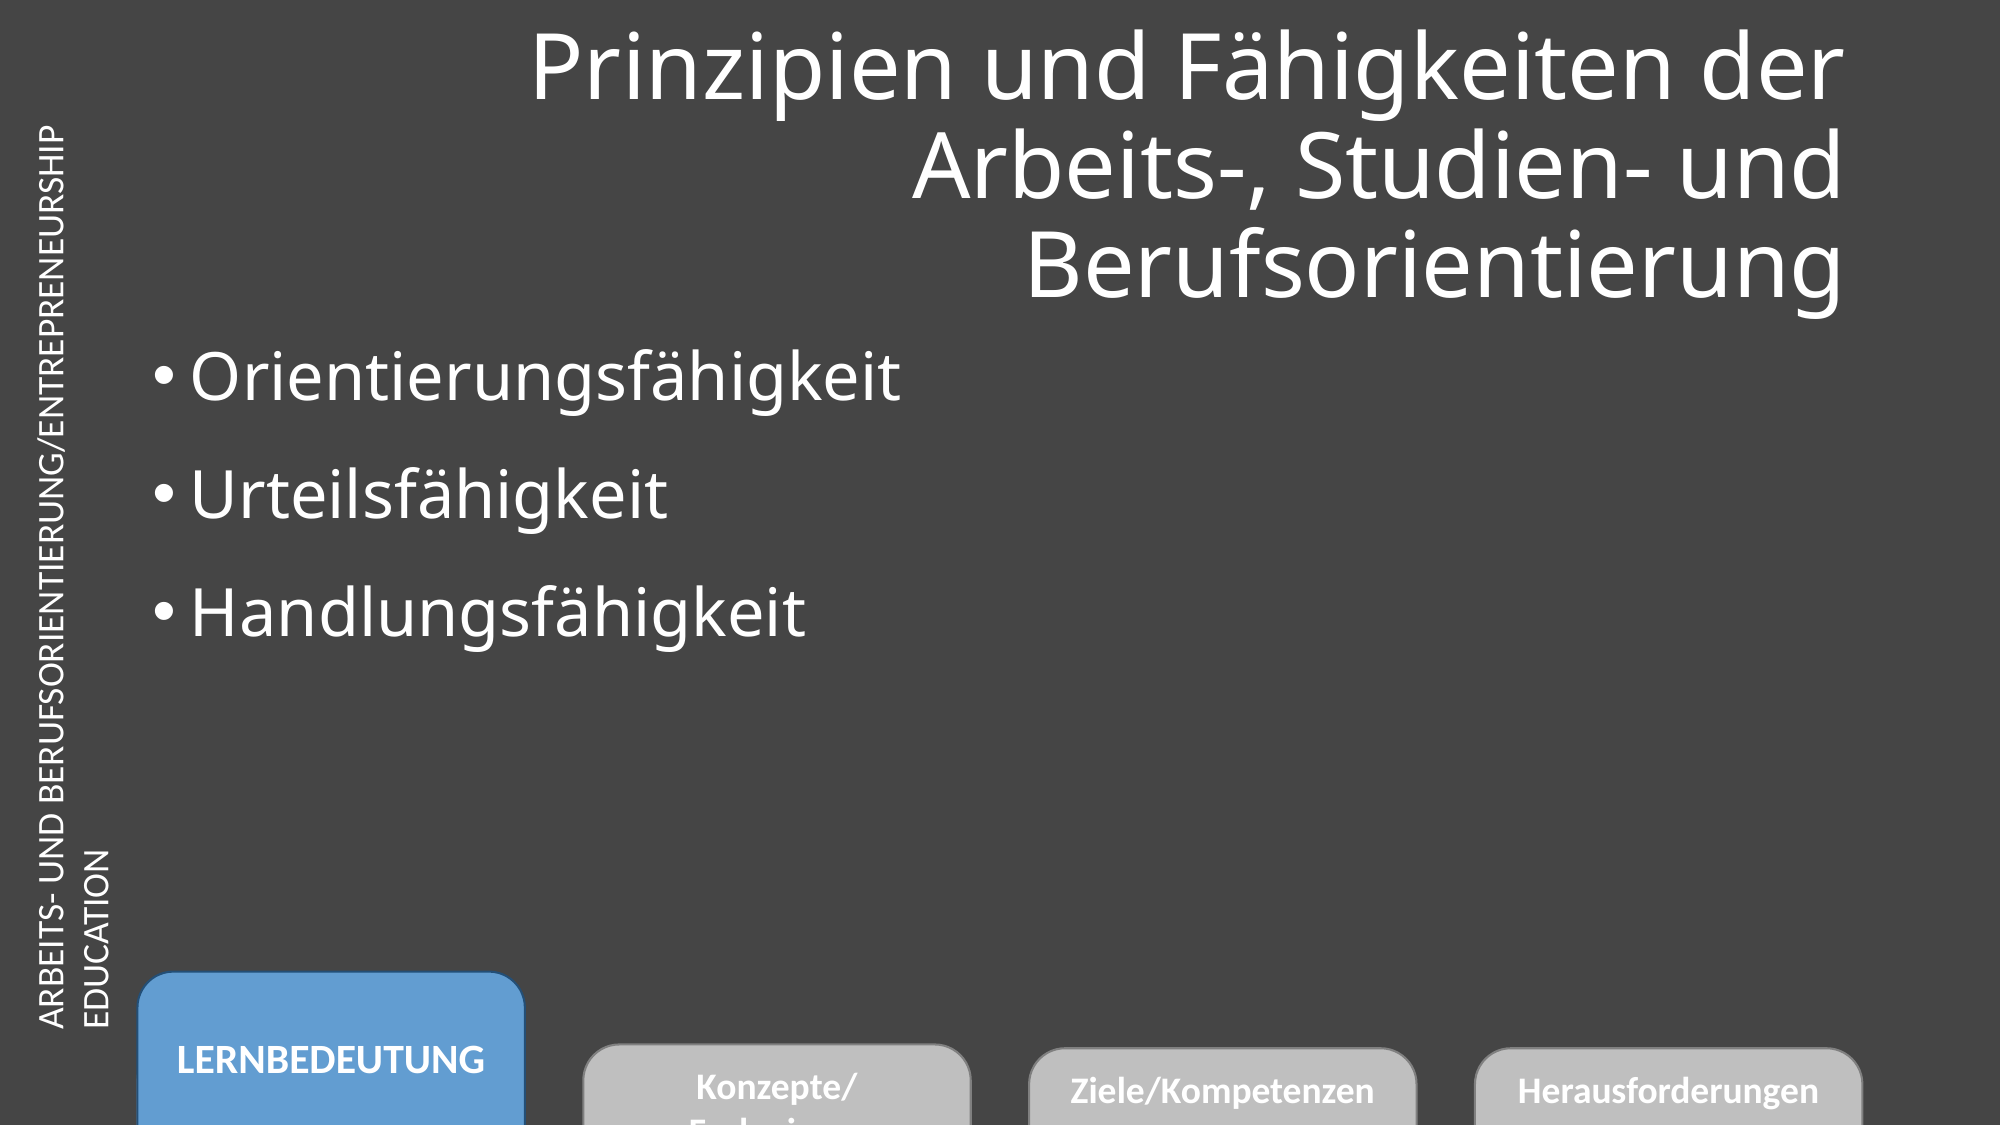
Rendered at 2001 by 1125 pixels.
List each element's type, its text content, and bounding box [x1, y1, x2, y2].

list Orientierungsfähigkeit Urteilsfähigkeit Handlungsfähigkeit [137, 335, 1863, 984]
title Prinzipien und Fähigkeiten der Arbeits-, Studien- und Berufsorientierung [137, 59, 1863, 278]
